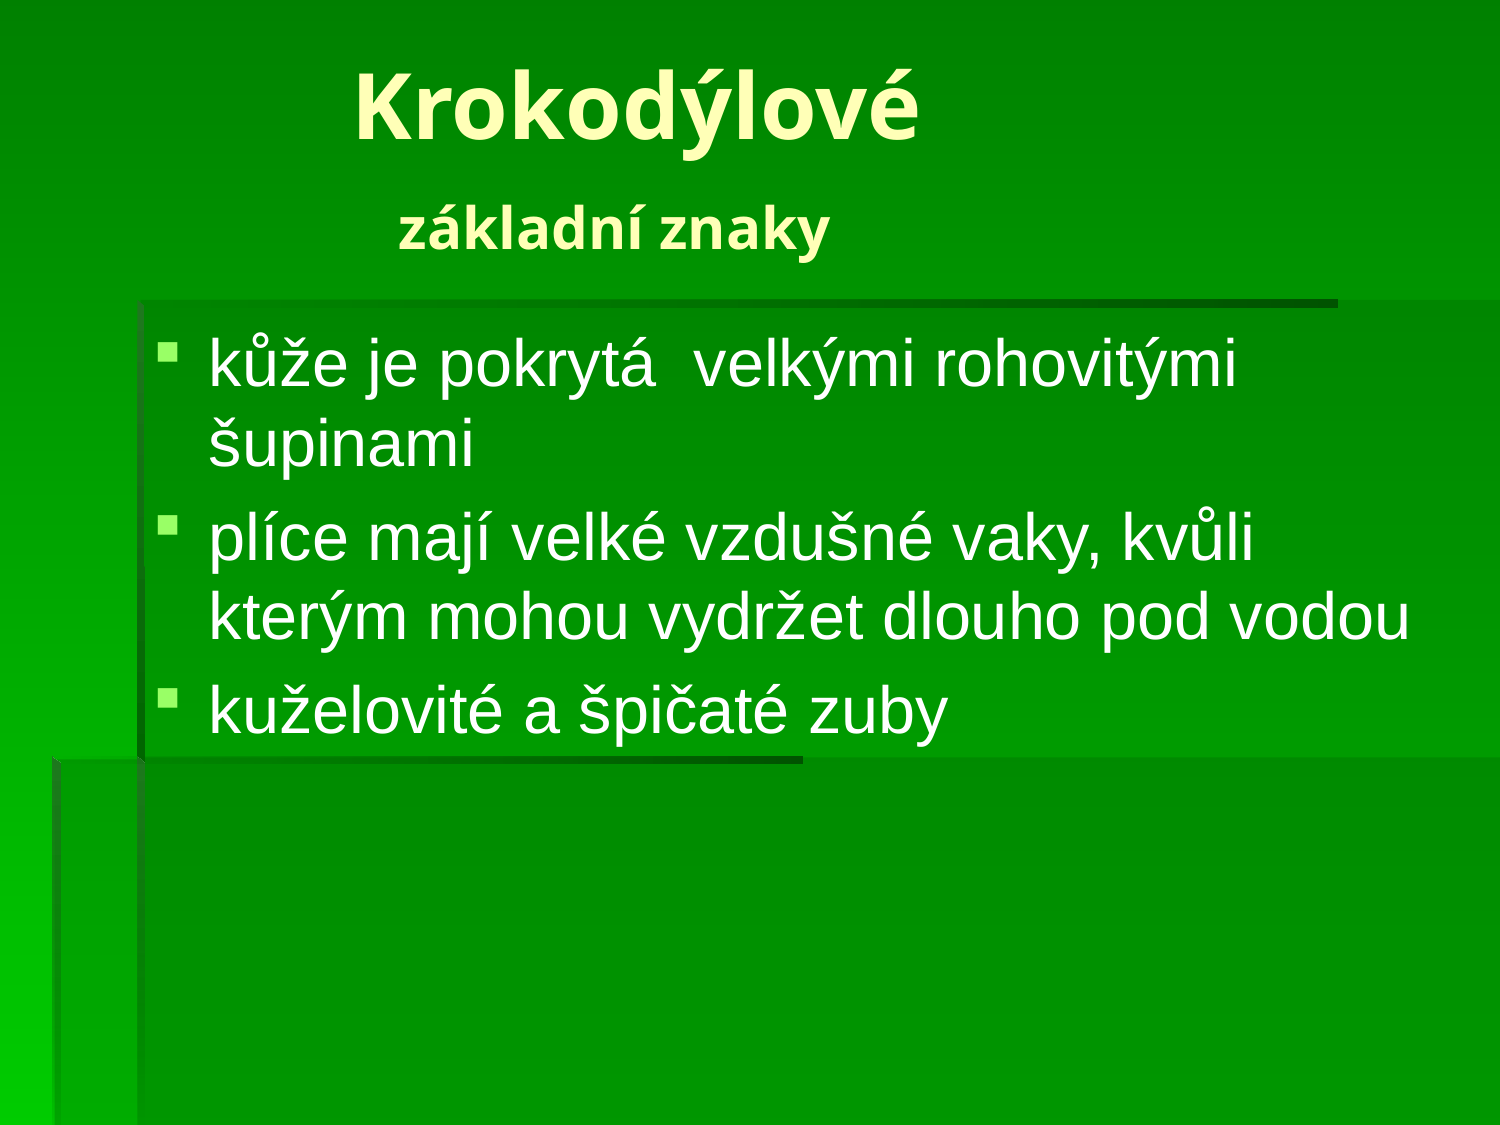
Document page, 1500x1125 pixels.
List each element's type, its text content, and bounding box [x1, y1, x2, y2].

list kůže je pokrytá velkými rohovitými šupinami plíce mají velké vzdušné vaky, kvůli kterým mohou vydržet dlouho pod vodou kuželovité a špičaté zuby [137, 312, 1452, 1001]
title Krokodýlové základní znaky [74, 39, 1451, 276]
